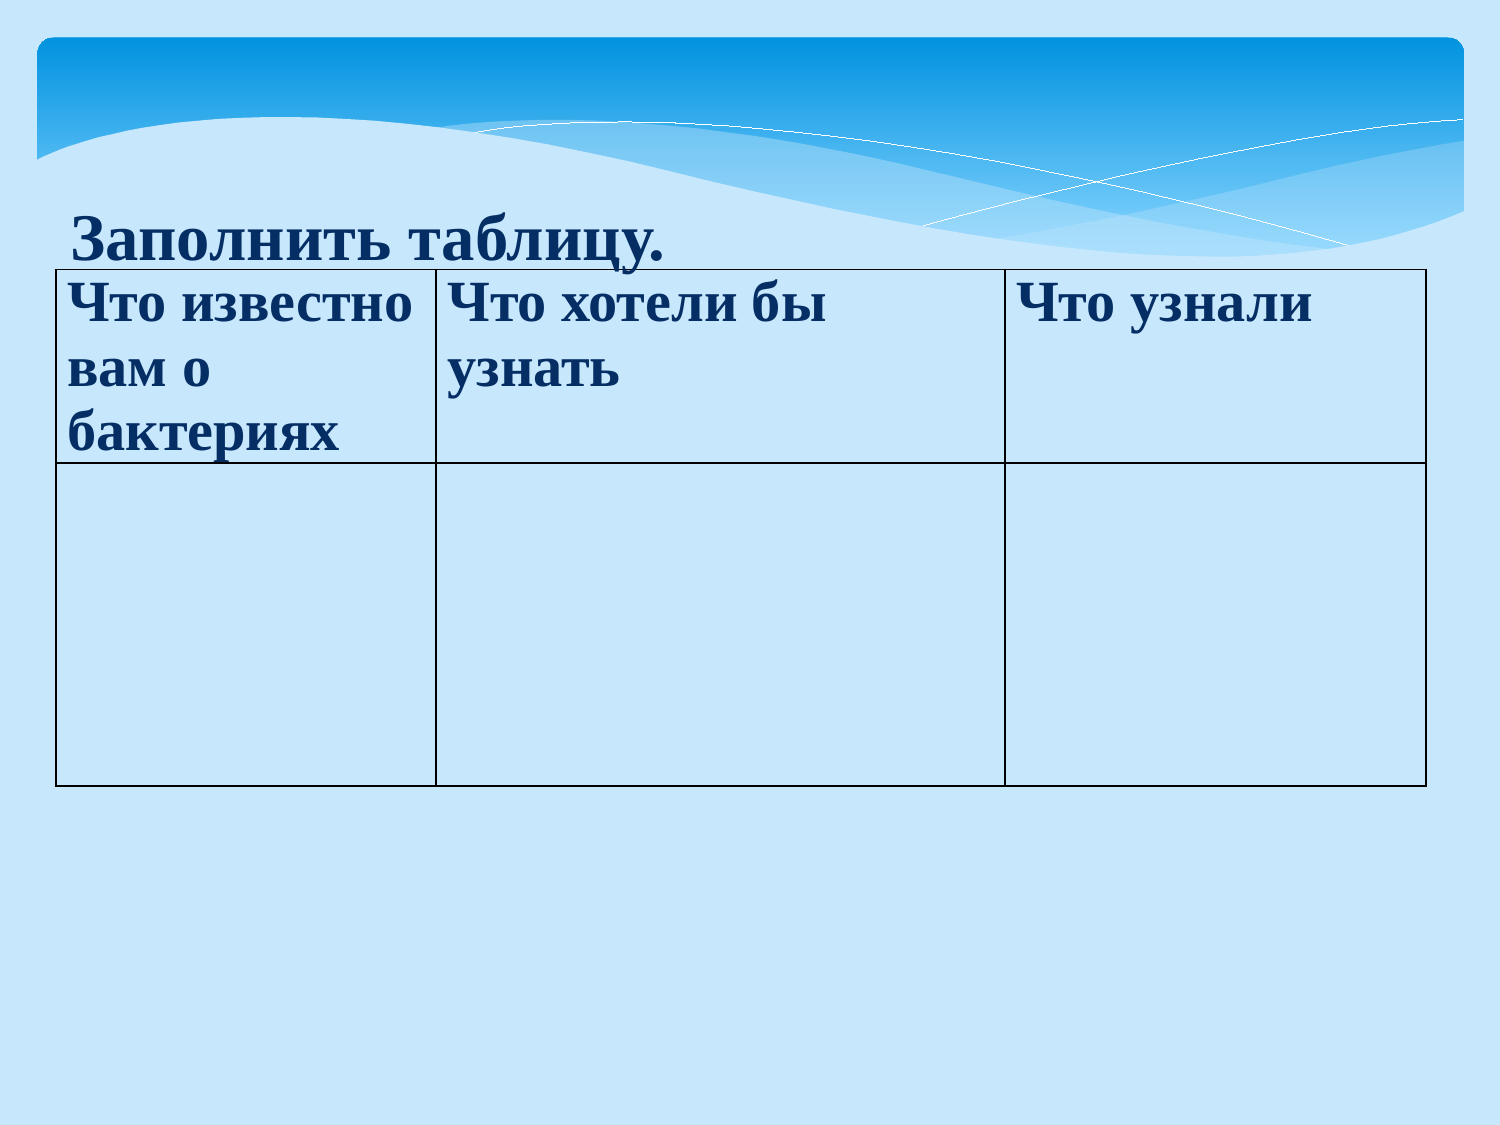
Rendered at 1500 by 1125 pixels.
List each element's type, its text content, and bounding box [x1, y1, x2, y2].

text_box Заполнить таблицу. [55, 186, 681, 282]
table_header Что хотели бы узнать [437, 270, 1004, 462]
table_header Что узнали [1006, 270, 1425, 462]
table_cell [1006, 464, 1425, 785]
table_cell [437, 464, 1004, 785]
table_cell [57, 464, 435, 785]
table_header Что известно вам о бактериях [57, 282, 435, 462]
